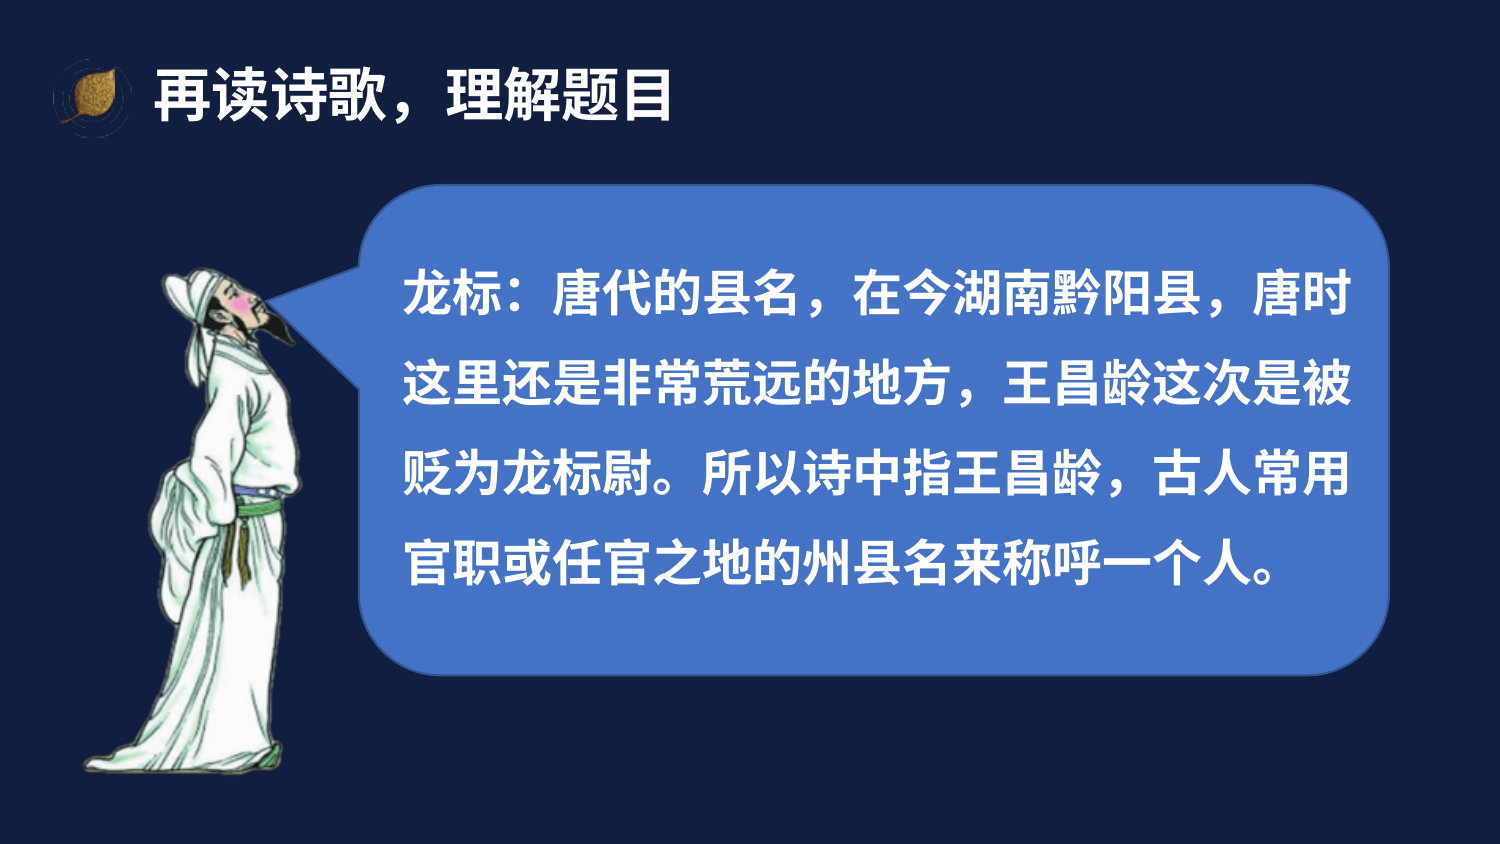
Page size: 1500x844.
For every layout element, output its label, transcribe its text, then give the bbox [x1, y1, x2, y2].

picture [81, 266, 305, 777]
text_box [53, 59, 132, 139]
text_box 再读诗歌，理解题目 [142, 52, 690, 134]
text_box 龙标：唐代的县名，在今湖南黔阳县，唐时这里还是非常荒远的地方，王昌龄这次是被贬为龙标尉。所以诗中指王昌龄，古人常用官职或任官之地的州县名来称呼一个人。 [391, 226, 1389, 598]
text_box [305, 183, 1390, 677]
